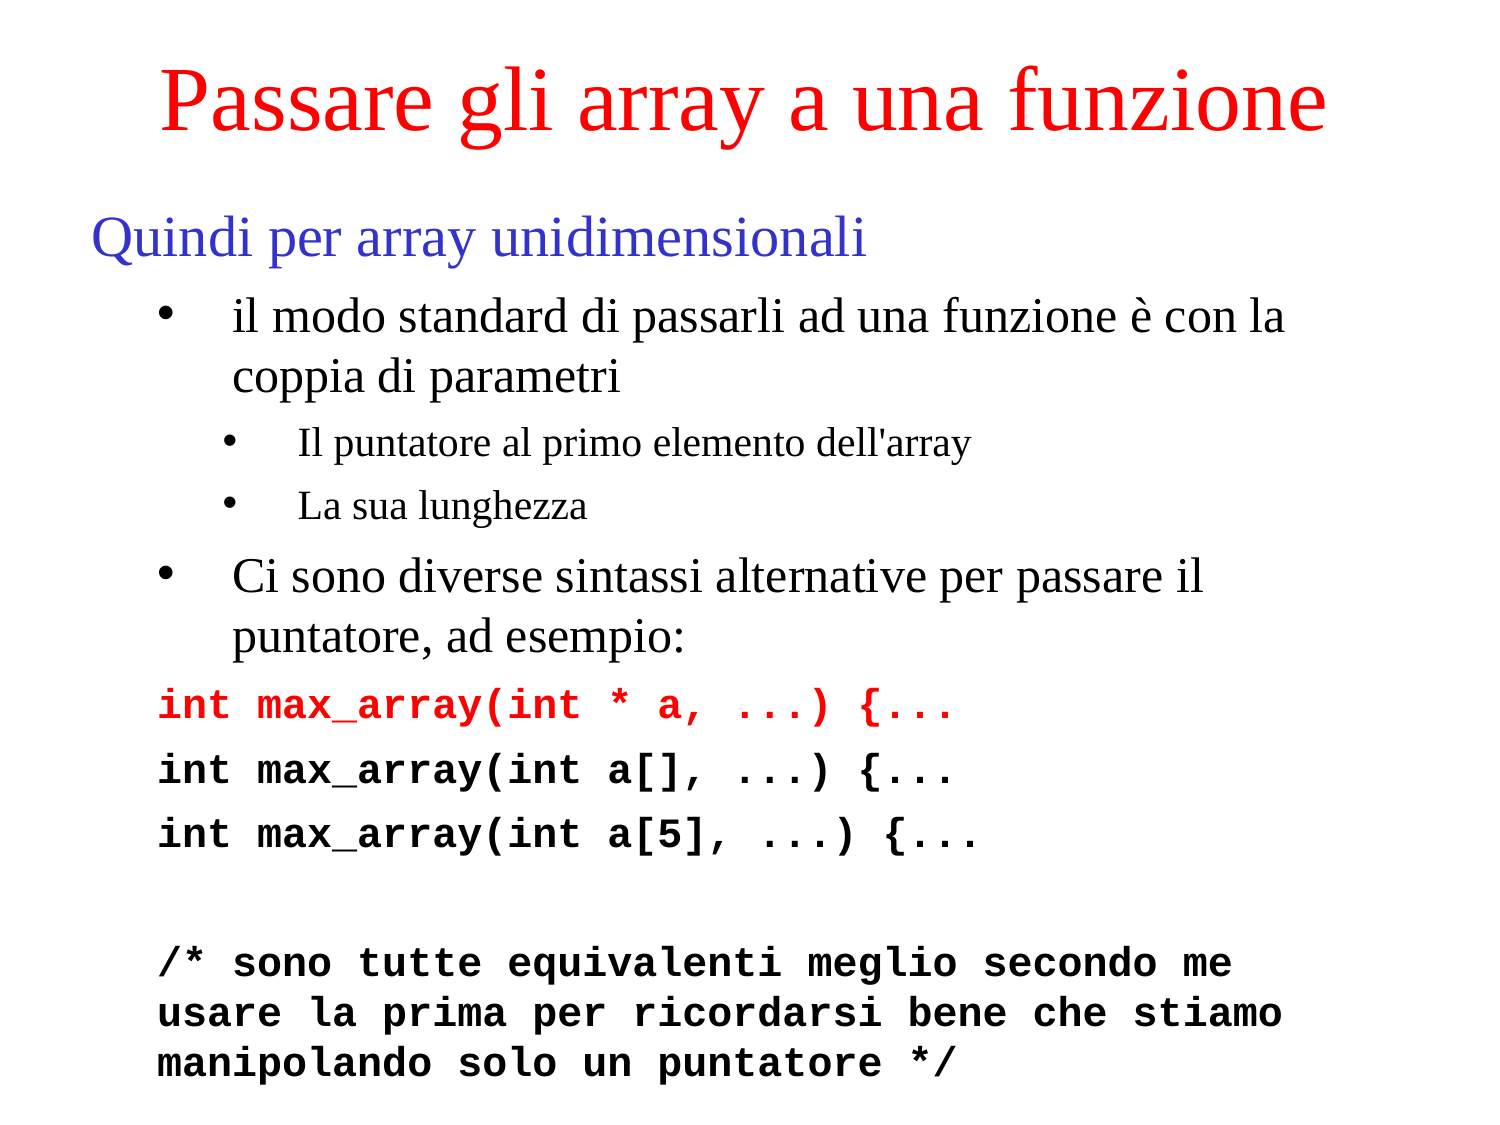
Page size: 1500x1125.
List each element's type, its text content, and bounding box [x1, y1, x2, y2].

list Quindi per array unidimensionali il modo standard di passarli ad una funzione è con la coppia di parametri Il puntatore al primo elemento dell'array La sua lunghezza Ci sono diverse sintassi alternative per passare il puntatore, ad esempio: int max_array(int * a, ...) {... int max_array(int a[], ...) {... int max_array(int a[5], ...) {... /* sono tutte equivalenti meglio secondo me usare la prima per ricordarsi bene che stiamo manipolando solo un puntatore */ [76, 190, 1352, 865]
title Passare gli array a una funzione [107, 0, 1383, 188]
